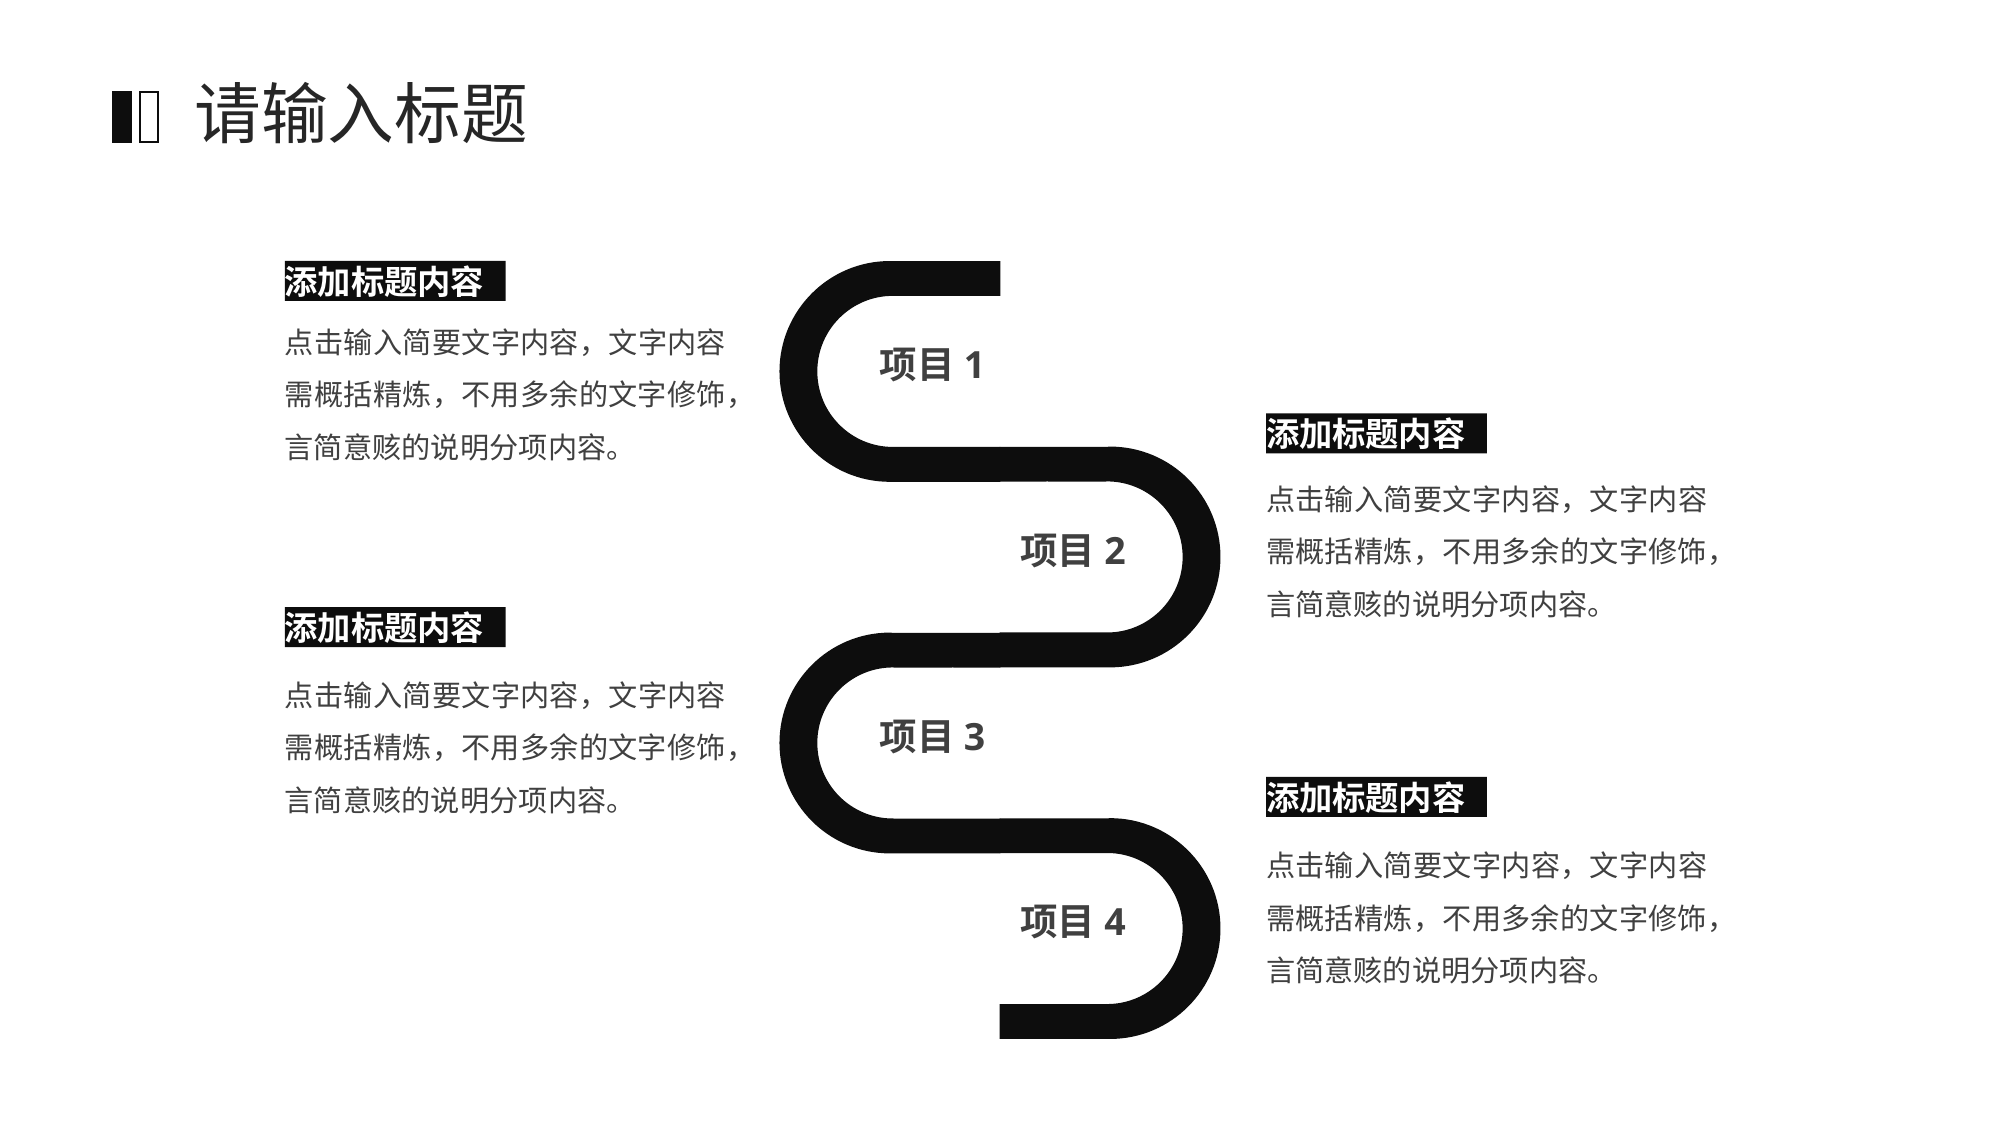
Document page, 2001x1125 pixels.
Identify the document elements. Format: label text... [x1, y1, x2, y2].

text_box [998, 445, 1222, 669]
text_box 点击输入简要文字内容，文字内容需概括精炼，不用多余的文字修饰，言简意赅的说明分项内容。 [284, 306, 727, 464]
text_box 点击输入简要文字内容，文字内容需概括精炼，不用多余的文字修饰，言简意赅的说明分项内容。 [284, 659, 727, 817]
text_box 添加标题内容 [284, 260, 506, 301]
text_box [113, 91, 159, 143]
text_box [778, 259, 1002, 483]
text_box [778, 631, 1002, 855]
text_box 项目3 [864, 712, 1001, 758]
text_box 请输入标题 [179, 64, 595, 159]
text_box 添加标题内容 [284, 607, 506, 648]
text_box [998, 817, 1222, 1040]
text_box 点击输入简要文字内容，文字内容需概括精炼，不用多余的文字修饰，言简意赅的说明分项内容。 [1266, 463, 1708, 622]
text_box 添加标题内容 [1266, 776, 1487, 817]
text_box 项目1 [864, 341, 1001, 387]
text_box 项目2 [1005, 526, 1141, 572]
text_box 添加标题内容 [1266, 413, 1487, 454]
text_box 点击输入简要文字内容，文字内容需概括精炼，不用多余的文字修饰，言简意赅的说明分项内容。 [1266, 830, 1708, 988]
text_box 项目4 [1005, 898, 1141, 944]
